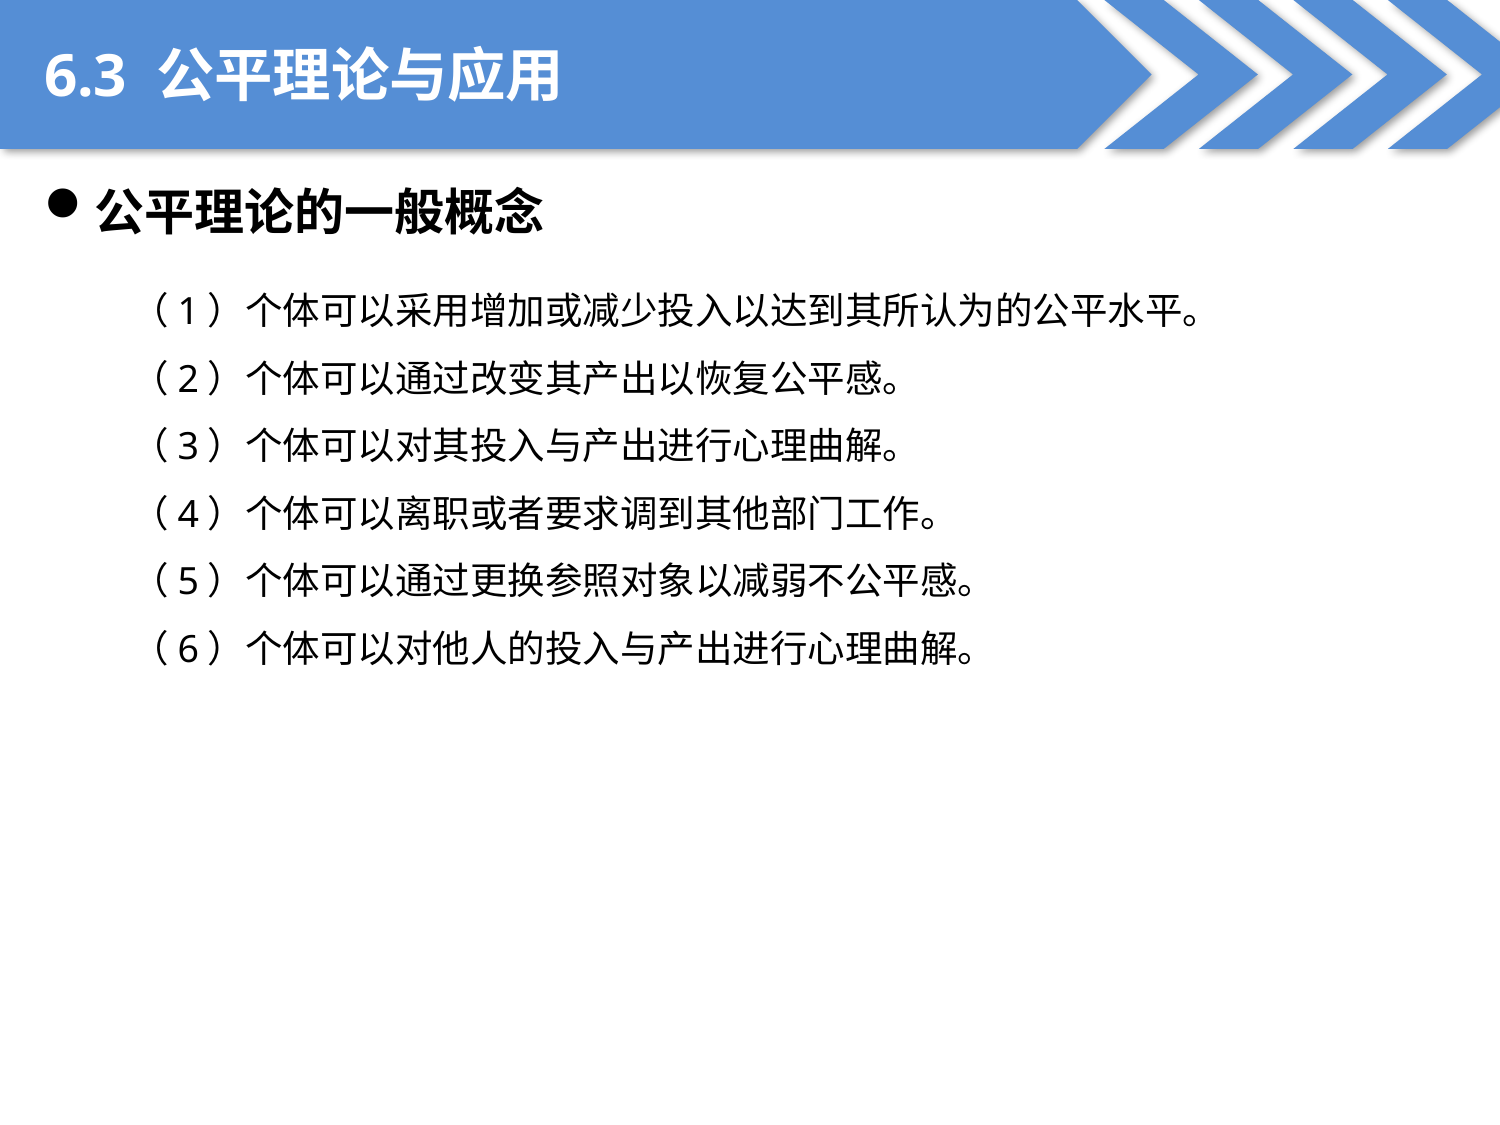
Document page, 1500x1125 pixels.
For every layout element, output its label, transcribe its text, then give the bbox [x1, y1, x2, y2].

text_box 6.3 公平理论与应用 [29, 30, 580, 116]
text_box （1）个体可以采用增加或减少投入以达到其所认为的公平水平。 （2）个体可以通过改变其产出以恢复公平感。 （3）个体可以对其投入与产出进行心理曲解。 （4）个体可以离职或者要求调到其他部门工作。 （5）个体可以通过更换参照对象以减弱不公平感。 （6）个体可以对他人的投入与产出进行心理曲解。 [41, 257, 1447, 678]
text_box 公平理论的一般概念 [29, 172, 621, 248]
